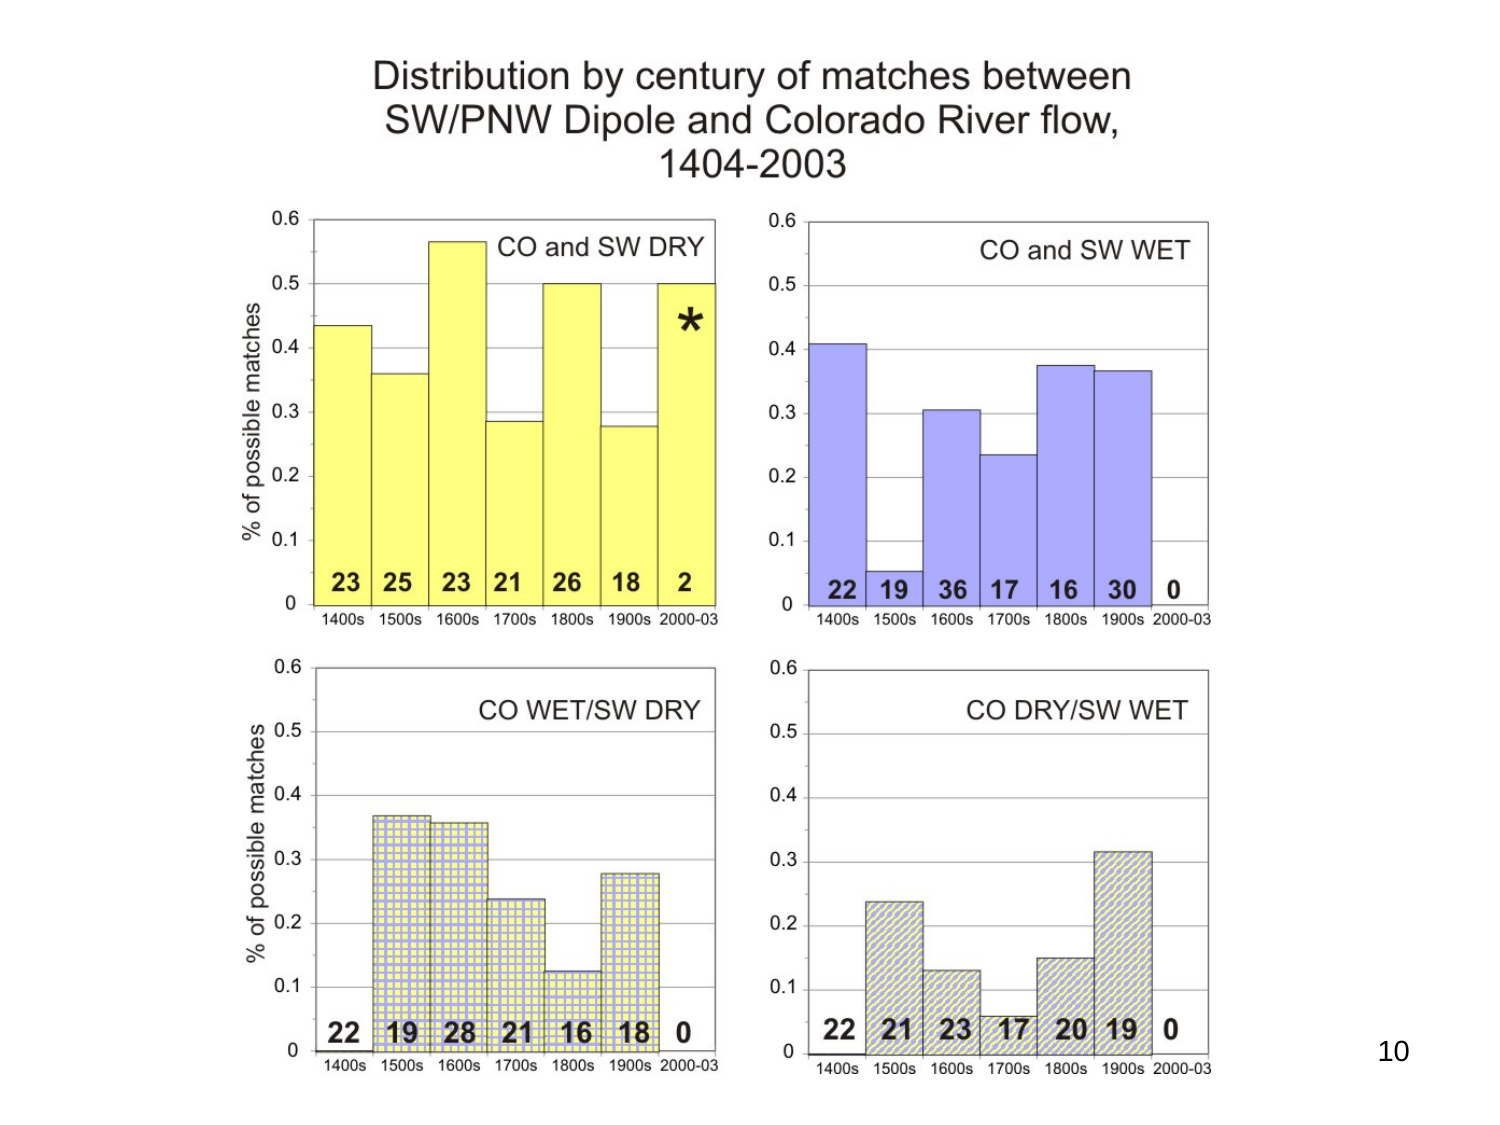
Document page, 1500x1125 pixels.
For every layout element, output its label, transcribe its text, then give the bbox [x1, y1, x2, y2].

slide_number 10 [1074, 1024, 1426, 1103]
text_box [161, 25, 1302, 1104]
picture [242, 60, 1212, 1074]
